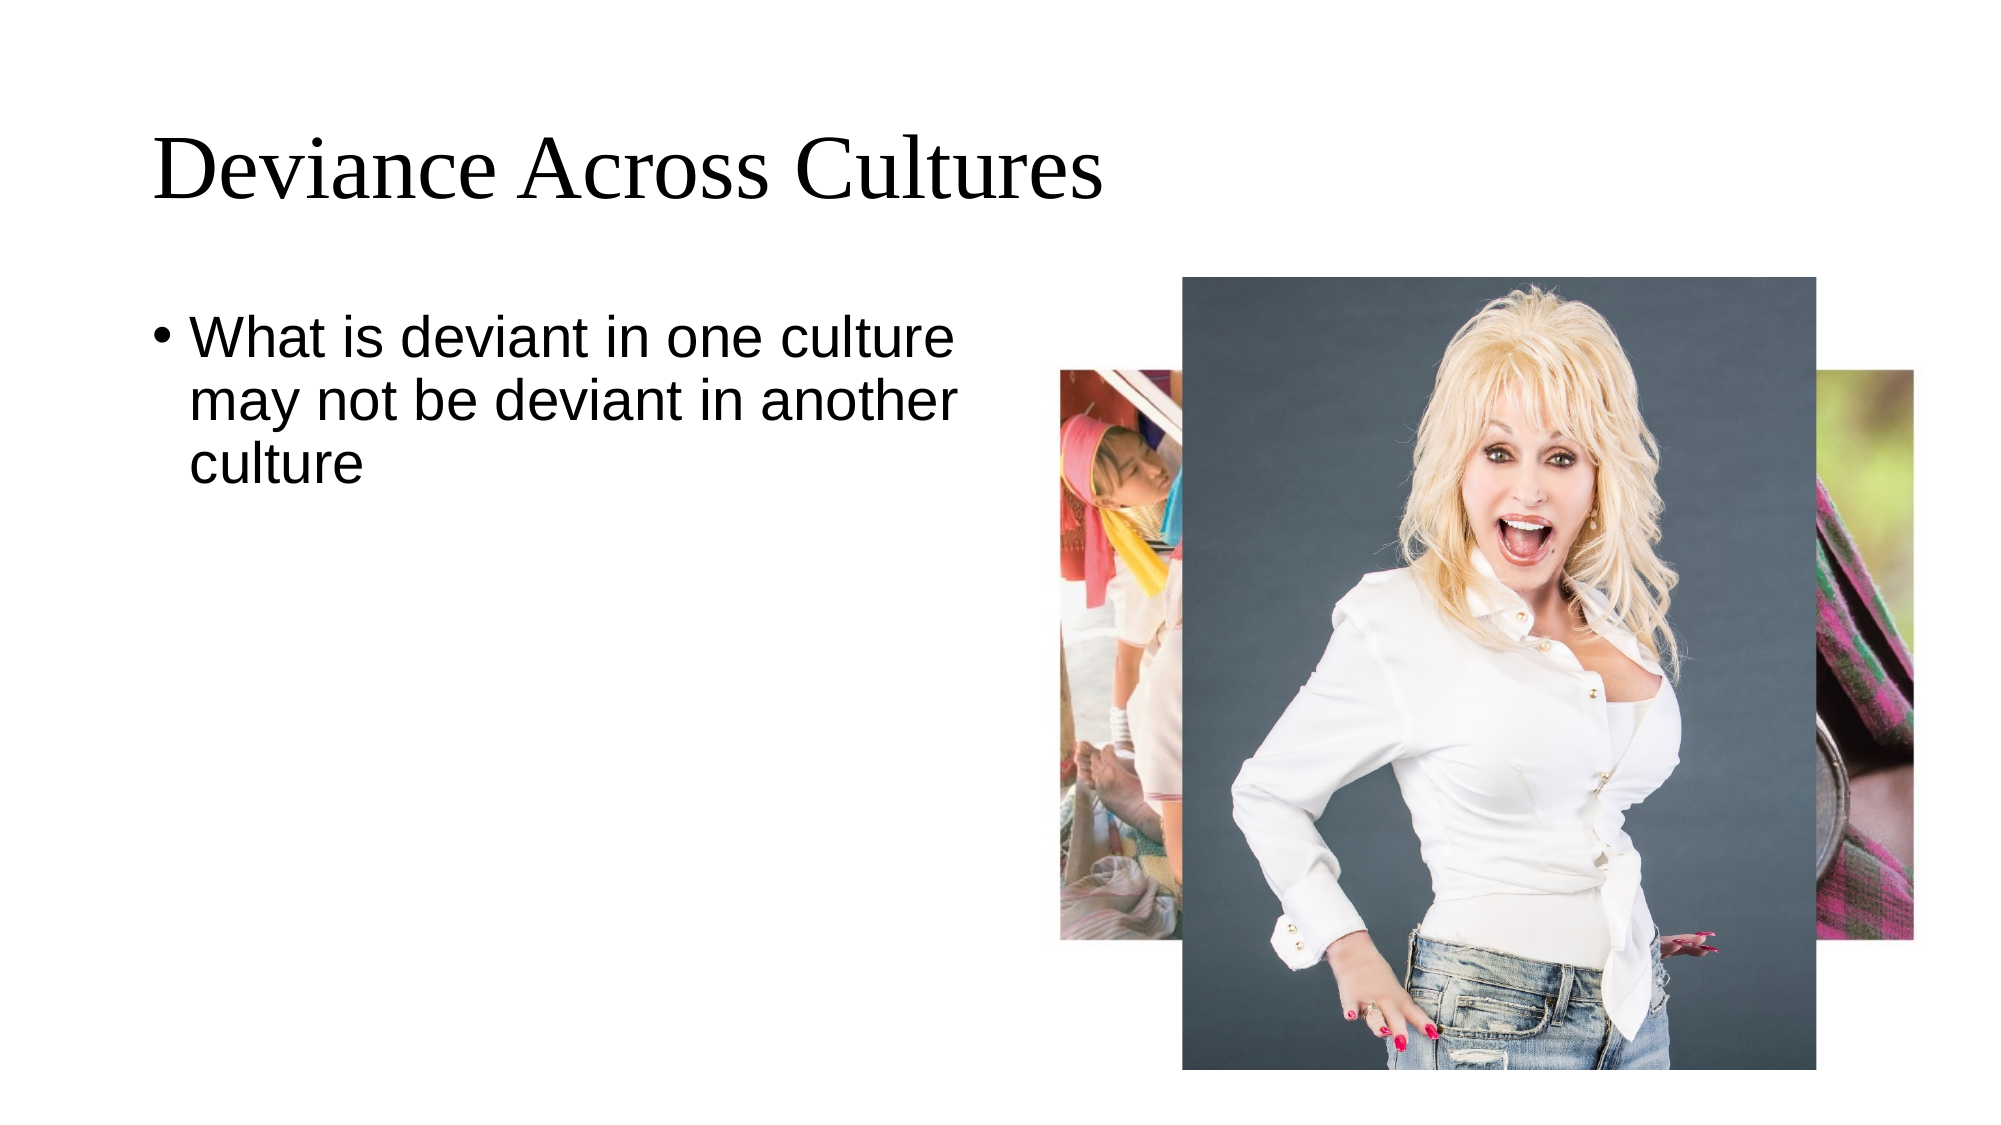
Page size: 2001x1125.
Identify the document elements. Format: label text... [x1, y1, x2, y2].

title Deviance Across Cultures [137, 59, 1863, 278]
list What is deviant in one culture may not be deviant in another culture [137, 299, 988, 1014]
picture [1045, 277, 1929, 1070]
